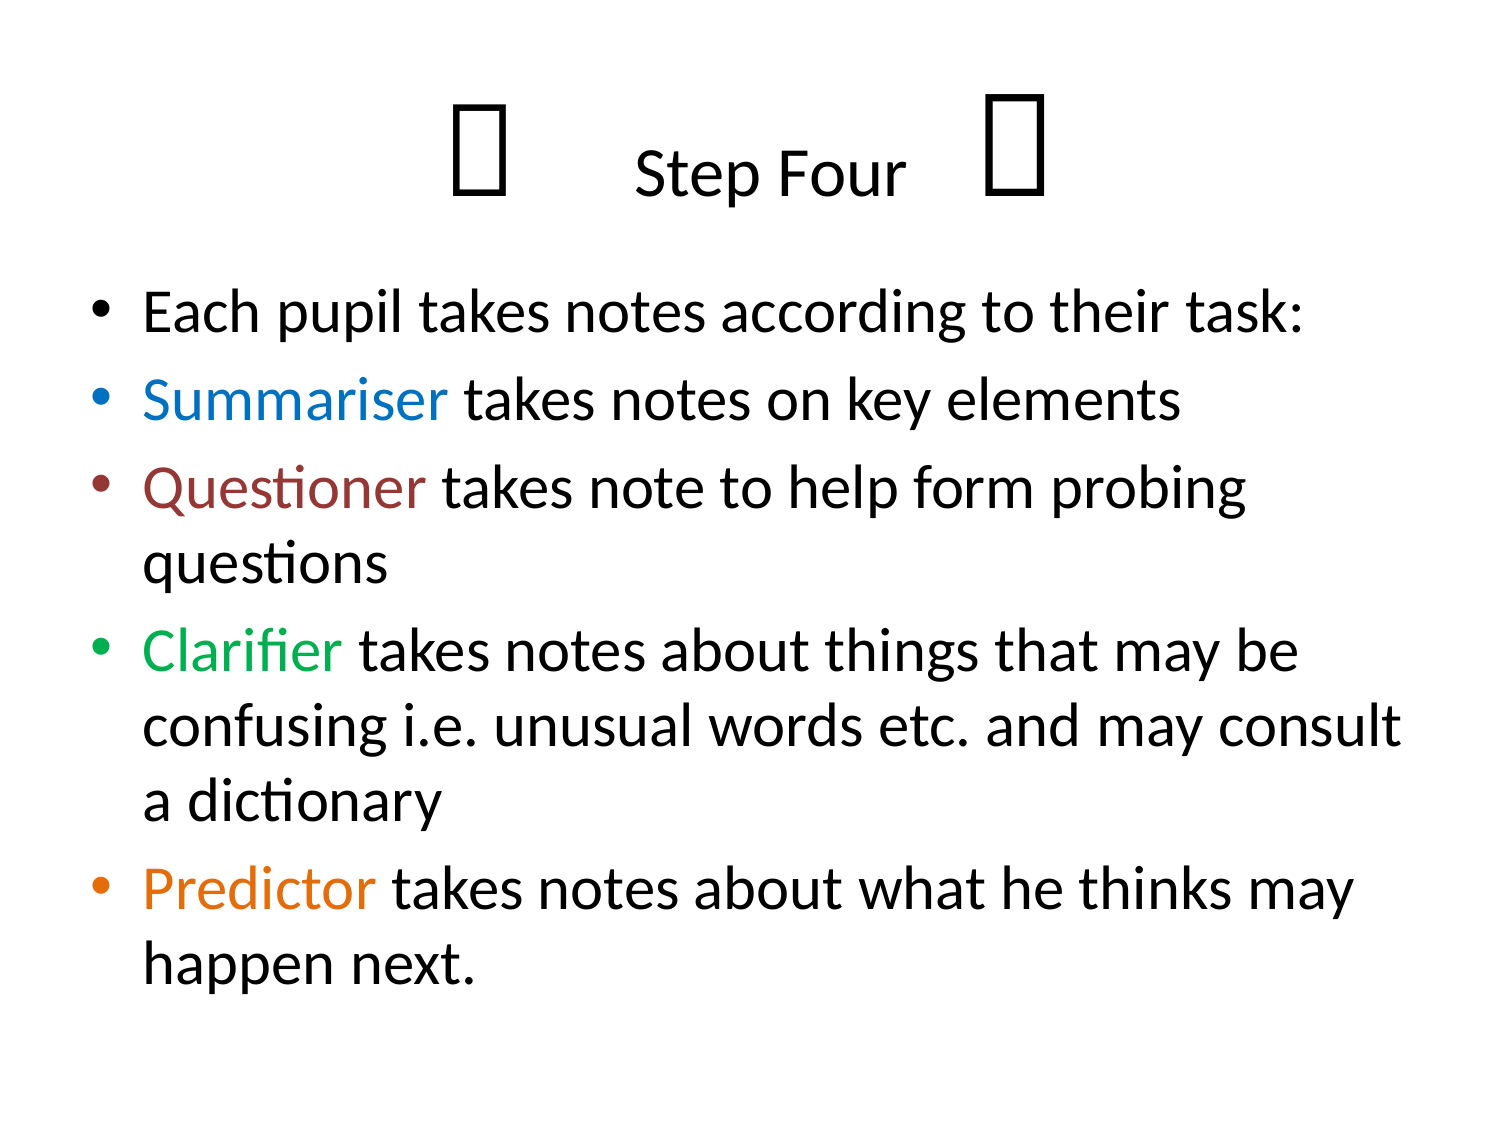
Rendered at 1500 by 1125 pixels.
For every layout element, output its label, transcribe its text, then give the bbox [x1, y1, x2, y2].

list Each pupil takes notes according to their task: Summariser takes notes on key elements Questioner takes note to help form probing questions Clarifier takes notes about things that may be confusing i.e. unusual words etc. and may consult a dictionary Predictor takes notes about what he thinks may happen next. [75, 262, 1425, 1005]
title  Step Four  [75, 45, 1425, 233]
